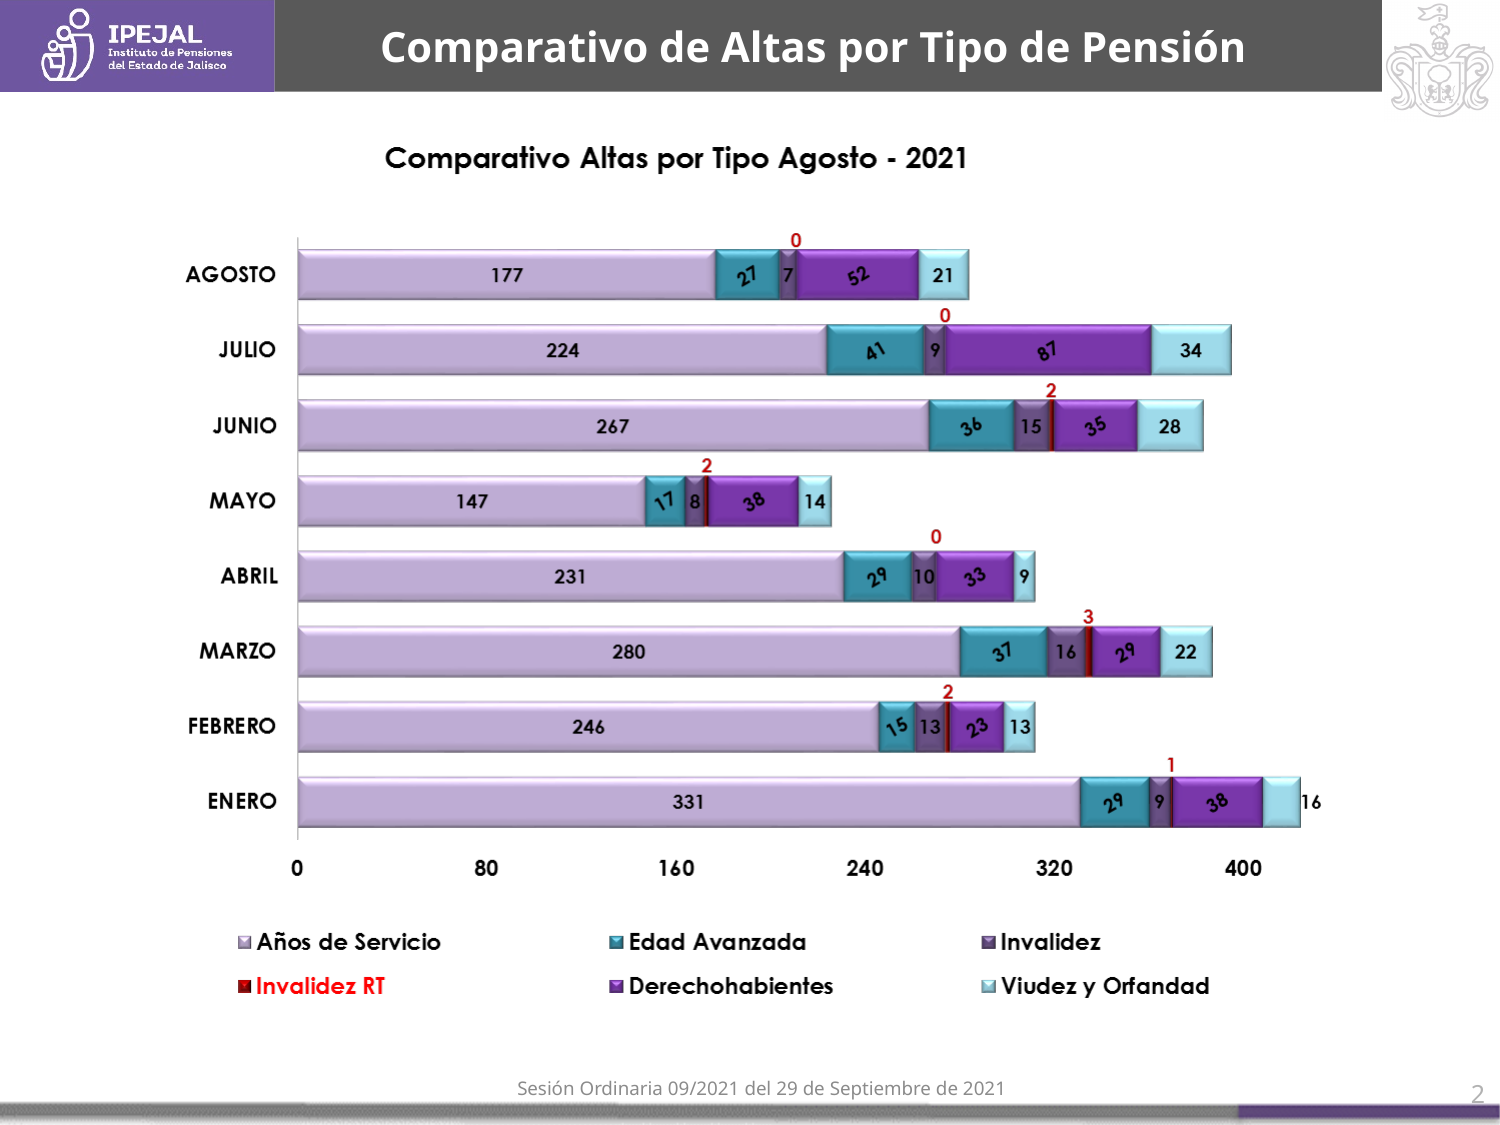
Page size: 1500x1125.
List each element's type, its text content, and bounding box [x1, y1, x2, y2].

text_box Sesión Ordinaria 09/2021 del 29 de Septiembre de 2021 [480, 1057, 1043, 1118]
picture [86, 115, 1414, 1010]
picture [0, 0, 275, 92]
slide_number 2 [1149, 1065, 1500, 1125]
picture [0, 1096, 1149, 1125]
